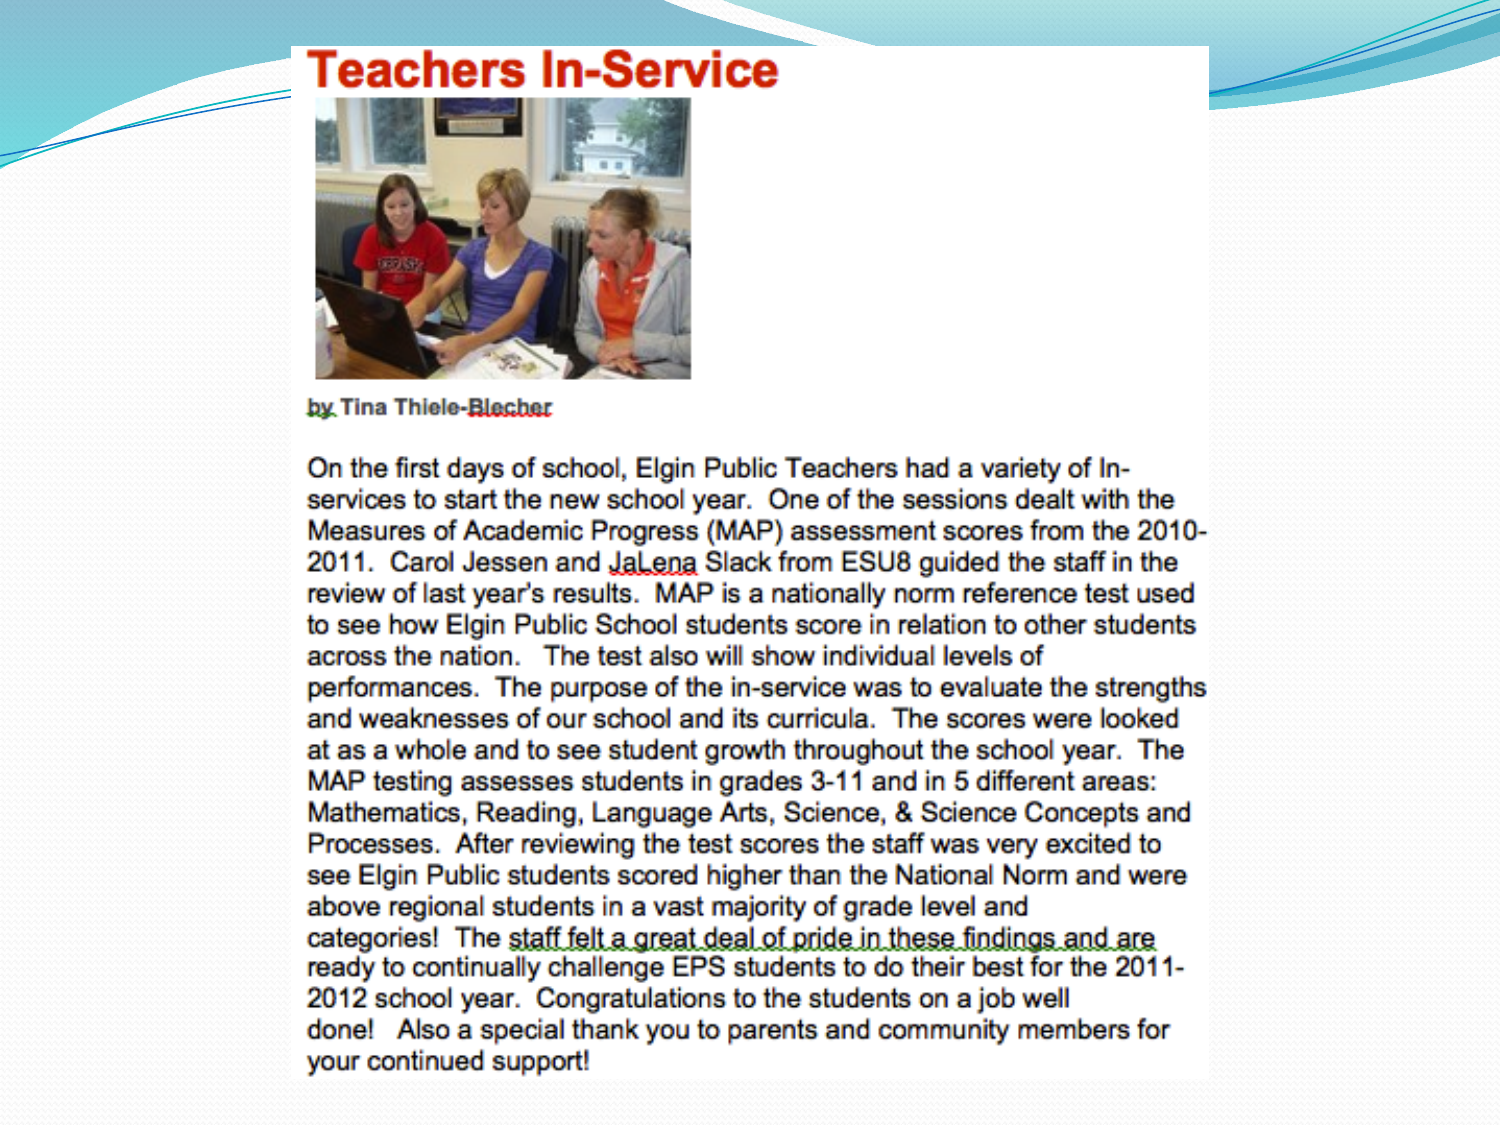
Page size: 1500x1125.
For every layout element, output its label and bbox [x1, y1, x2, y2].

picture [291, 46, 1209, 1079]
